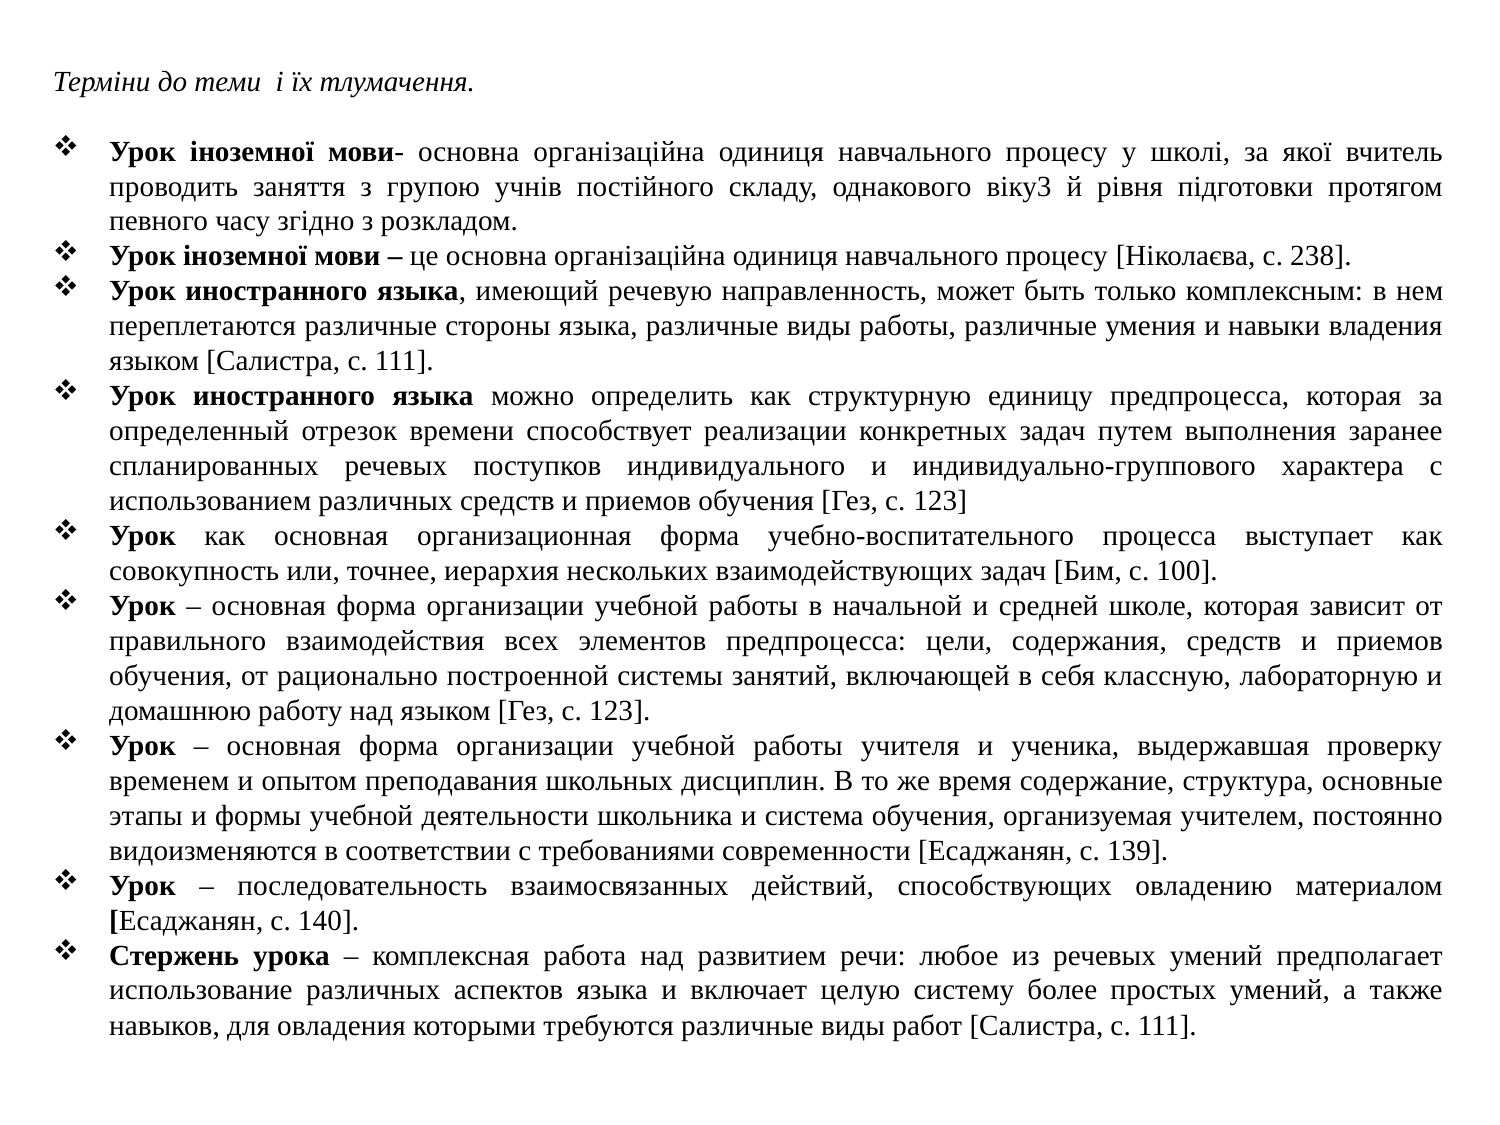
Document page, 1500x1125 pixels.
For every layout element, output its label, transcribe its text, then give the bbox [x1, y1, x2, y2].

text_box Терміни до теми і їх тлумачення. Урок іноземної мови- основна організаційна одиниця навчального процесу у школі, за якої вчитель проводить заняття з групою учнів постійного складу, однакового віку3 й рівня підготовки протягом певного часу згідно з розкладом. Урок іноземної мови – це основна організаційна одиниця навчального процесу [Ніколаєва, с. 238]. Урок иностранного языка, имеющий речевую направленность, может быть только комплексным: в нем переплетаются различные стороны языка, различные виды работы, различные умения и навыки владения языком [Салистра, с. 111]. Урок иностранного языка можно определить как структурную единицу предпроцесса, которая за определенный отрезок времени способствует реализации конкретных задач путем выполнения заранее спланированных речевых поступков индивидуального и индивидуально-группового характера с использованием различных средств и приемов обучения [Гез, с. 123] Урок как основная организационная форма учебно-воспитательного процесса выступает как совокупность или, точнее, иерархия нескольких взаимодействующих задач [Бим, с. 100]. Урок – основная форма организации учебной работы в начальной и средней школе, которая зависит от правильного взаимодействия всех элементов предпроцесса: цели, содержания, средств и приемов обучения, от рационально построенной системы занятий, включающей в себя классную, лабораторную и домашнюю работу над языком [Гез, с. 123]. Урок – основная форма организации учебной работы учителя и ученика, выдержавшая проверку временем и опытом преподавания школьных дисциплин. В то же время содержание, структура, основные этапы и формы учебной деятельности школьника и система обучения, организуемая учителем, постоянно видоизменяются в соответствии с требованиями современности [Есаджанян, с. 139]. Урок – последовательность взаимосвязанных действий, способствующих овладению материалом [Есаджанян, с. 140]. Стержень урока – комплексная работа над развитием речи: любое из речевых умений предполагает использование различных аспектов языка и включает целую систему более простых умений, а также навыков, для овладения которыми требуются различные виды работ [Салистра, с. 111]. [38, 54, 1459, 1049]
